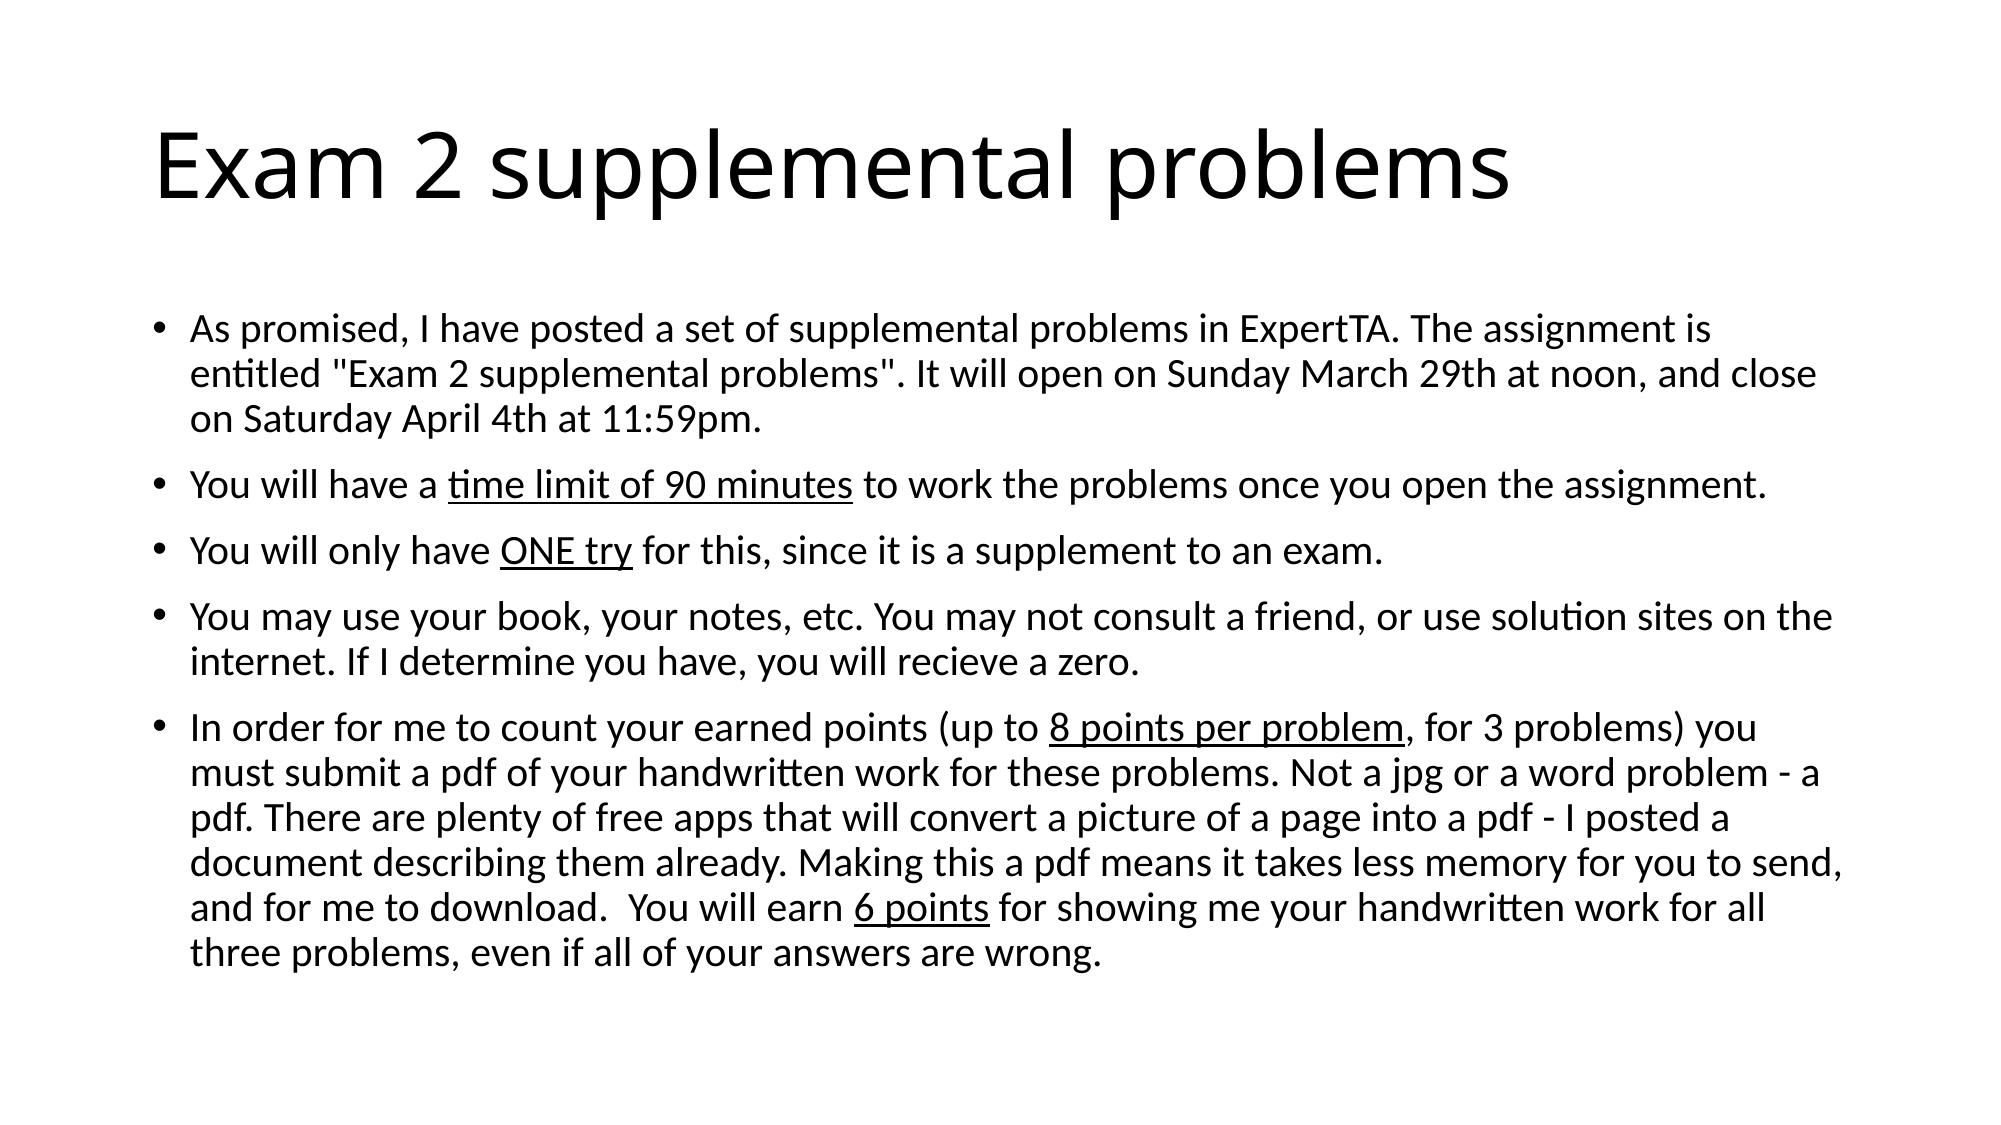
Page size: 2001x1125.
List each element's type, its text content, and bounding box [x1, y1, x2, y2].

list As promised, I have posted a set of supplemental problems in ExpertTA. The assignment is entitled "Exam 2 supplemental problems". It will open on Sunday March 29th at noon, and close on Saturday April 4th at 11:59pm. You will have a time limit of 90 minutes to work the problems once you open the assignment. You will only have ONE try for this, since it is a supplement to an exam. You may use your book, your notes, etc. You may not consult a friend, or use solution sites on the internet. If I determine you have, you will recieve a zero. In order for me to count your earned points (up to 8 points per problem, for 3 problems) you must submit a pdf of your handwritten work for these problems. Not a jpg or a word problem - a pdf. There are plenty of free apps that will convert a picture of a page into a pdf - I posted a document describing them already. Making this a pdf means it takes less memory for you to send, and for me to download. You will earn 6 points for showing me your handwritten work for all three problems, even if all of your answers are wrong. [137, 299, 1863, 983]
title Exam 2 supplemental problems [137, 59, 1863, 278]
